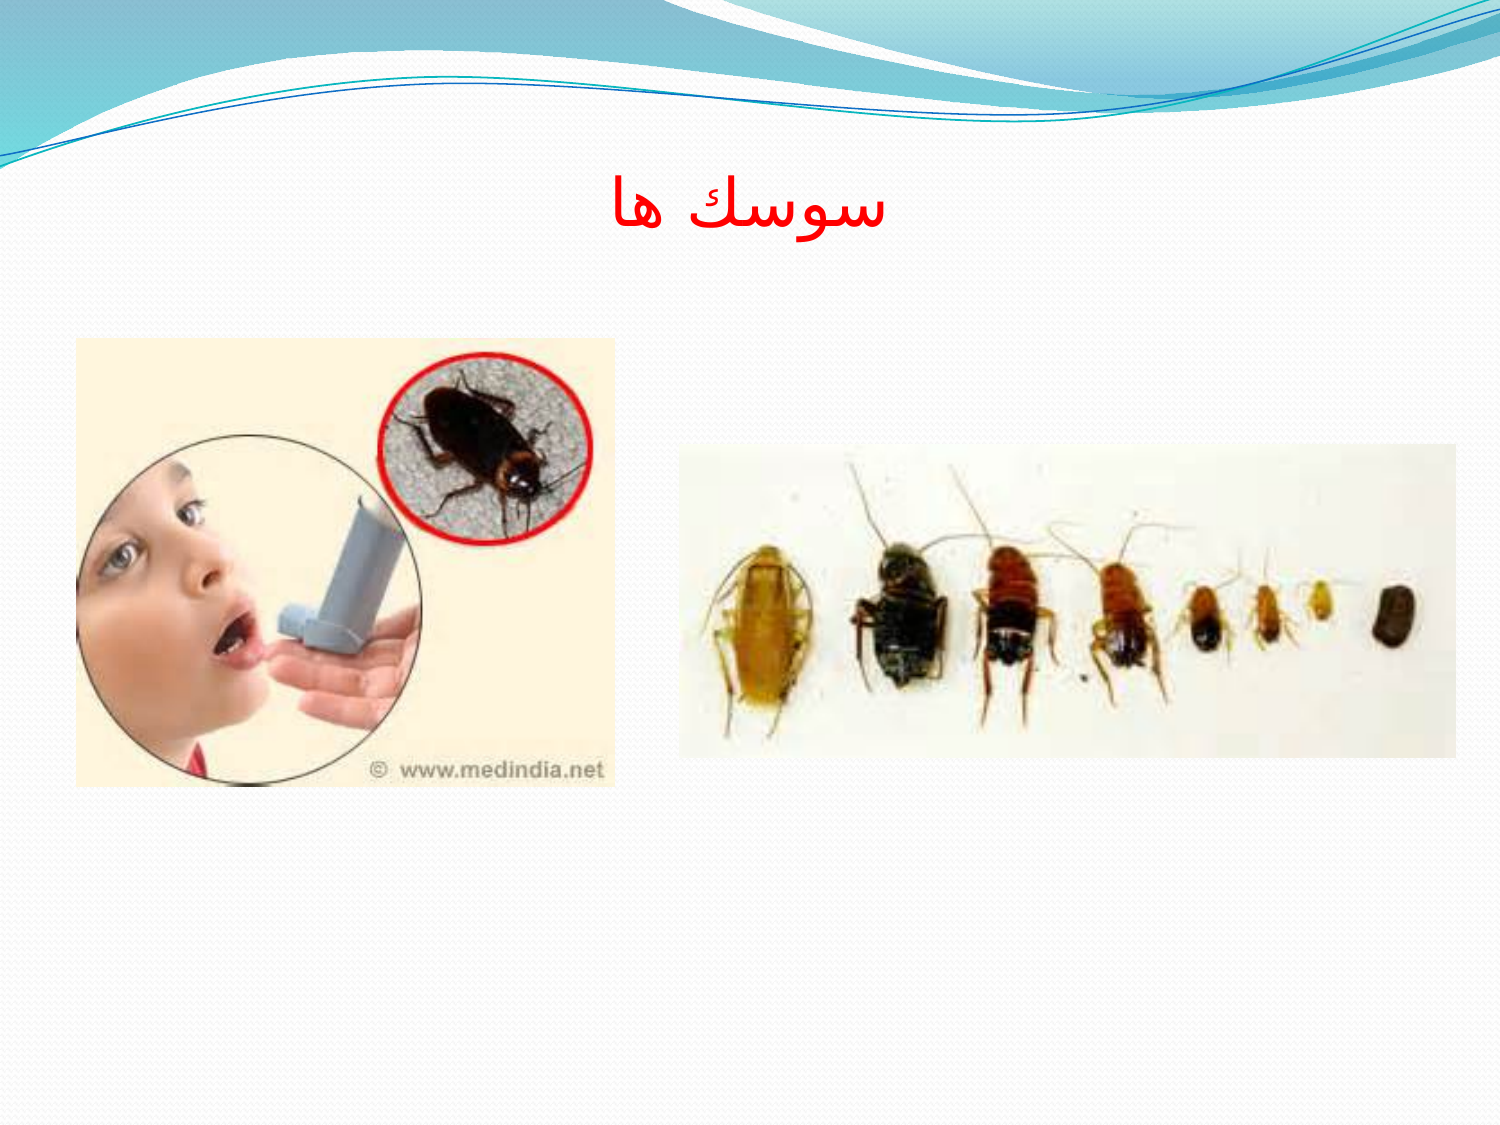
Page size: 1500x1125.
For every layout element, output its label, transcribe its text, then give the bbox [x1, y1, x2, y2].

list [678, 444, 1456, 758]
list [76, 337, 615, 787]
title سوسك ها [75, 137, 1425, 256]
